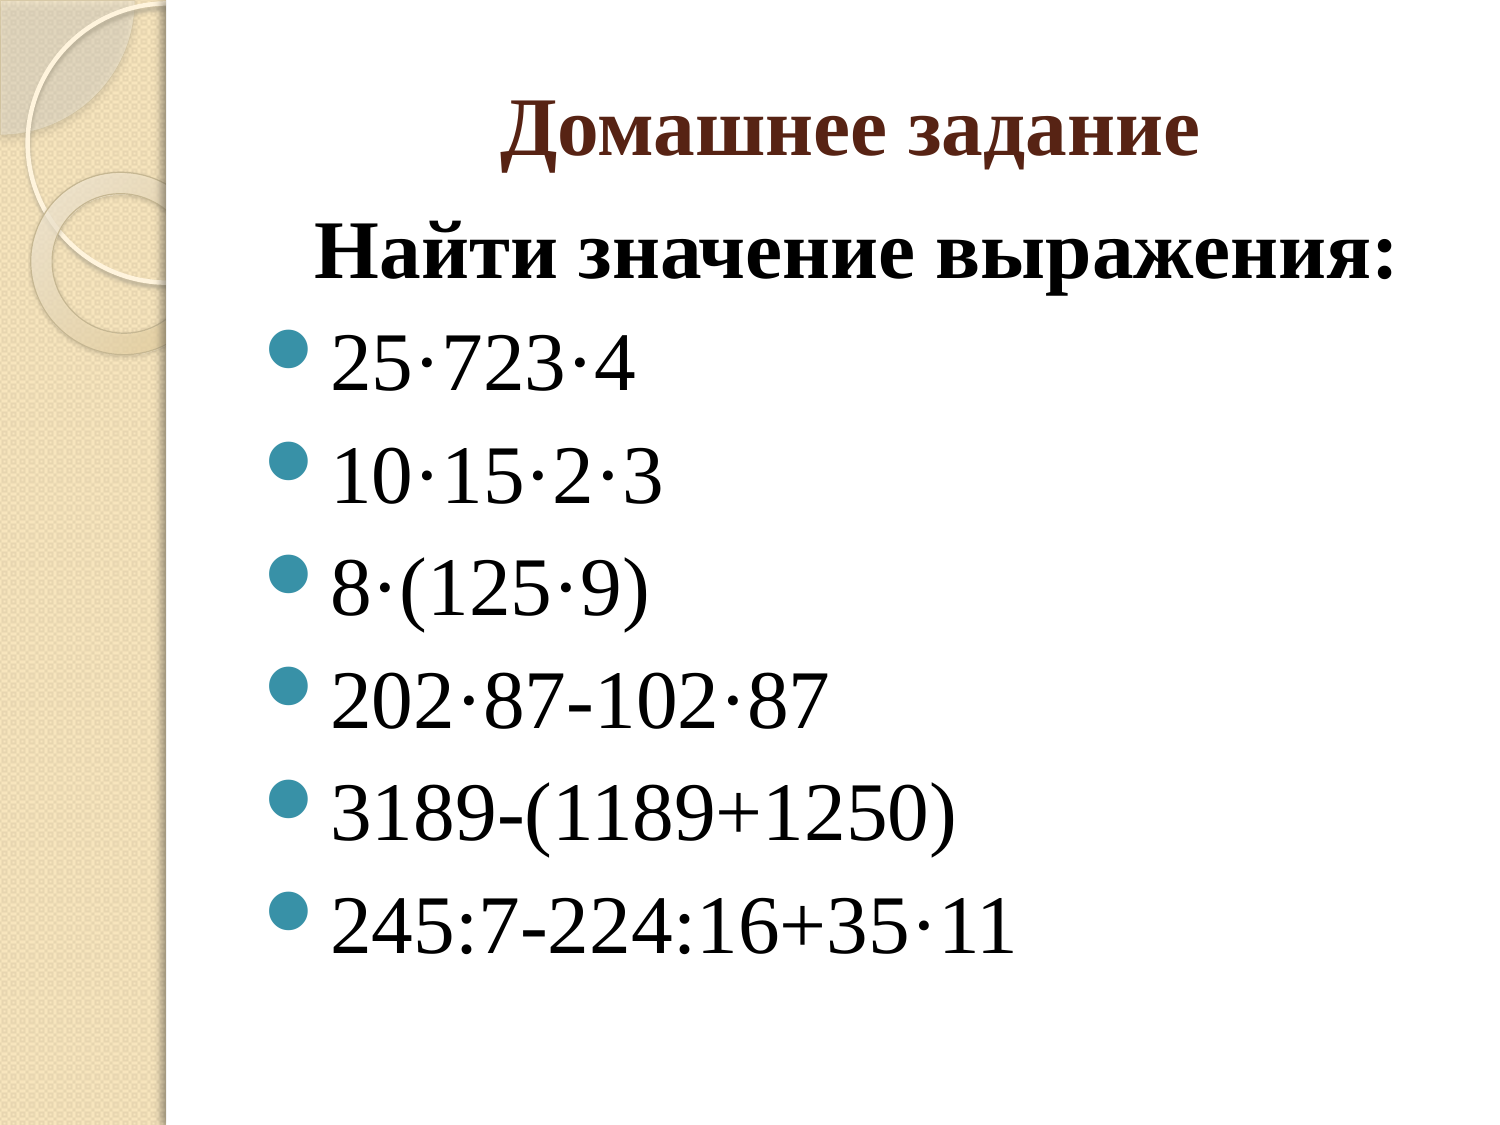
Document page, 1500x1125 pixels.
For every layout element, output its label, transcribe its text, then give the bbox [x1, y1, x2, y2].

title Домашнее задание [235, 45, 1466, 187]
list Найти значение выражения: 25·723·4 10·15·2·3 8·(125·9) 202·87-102·87 3189-(1189+1250) 245:7-224:16+35·11 [235, 187, 1466, 1079]
